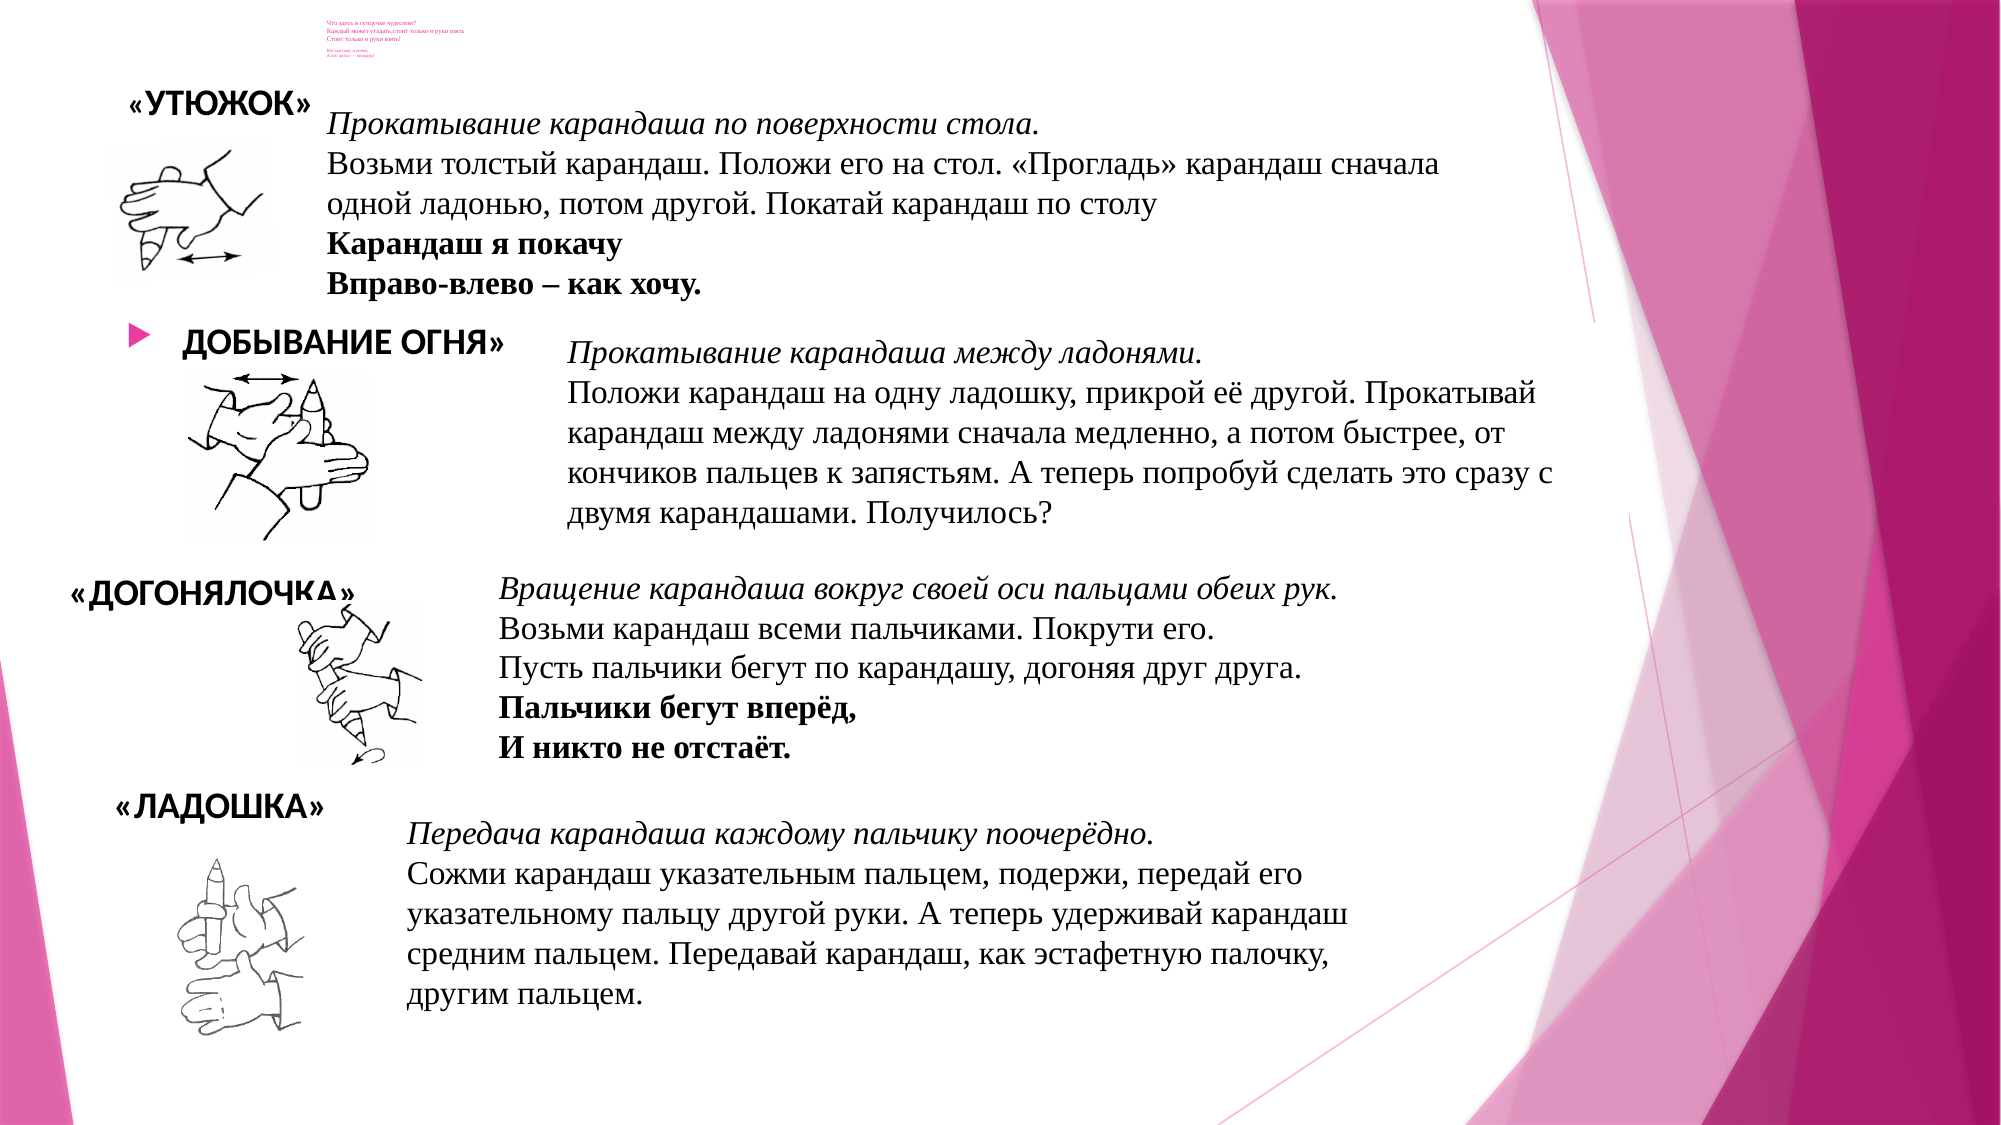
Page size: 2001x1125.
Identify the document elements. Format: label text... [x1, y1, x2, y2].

text_box Вращение карандаша вокруг своей оси пальцами обеих рук. Возьми карандаш всеми пальчиками. Покрути его. Пусть пальчики бегут по карандашу, догоняя друг друга. Пальчики бегут вперёд, И никто не отстаёт. [483, 558, 1522, 773]
text_box Прокатывание карандаша между ладонями. Положи карандаш на одну ладошку, прикрой её другой. Прокатывай карандаш между ладонями сначала медленно, а потом быстрее, от кончиков пальцев к запястьям. А теперь попробуй сделать это сразу с двумя карандашами. Получилось? [552, 322, 1629, 578]
picture [295, 599, 424, 765]
text_box «УТЮЖОК» [112, 70, 330, 131]
text_box Передача карандаша каждому пальчику поочерёдно. Сожми карандаш указательным пальцем, подержи, передай его указательному пальцу другой руки. А теперь удерживай карандаш средним пальцем. Передавай карандаш, как эстафетную палочку, другим пальцем. [392, 804, 1392, 1019]
text_box Прокатывание карандаша по поверхности стола. Возьми толстый карандаш. Положи его на стол. «Прогладь» карандаш сначала одной ладонью, потом другой. Покатай карандаш по столу Карандаш я покачу Вправо-влево – как хочу. [311, 93, 1473, 309]
picture [170, 855, 313, 1041]
picture [108, 136, 276, 282]
text_box «ДОГОНЯЛОЧКА» [53, 560, 445, 621]
list ДОБЫВАНИЕ ОГНЯ» [111, 309, 1522, 591]
picture [185, 372, 370, 542]
title Что здесь в сундучке чудесном? Каждый может угадать,стоит только и руки взять Стоит только в руки взять! Вот массажу и конец. А кто делал — молодец! [311, 11, 1707, 75]
text_box «ЛАДОШКА» [98, 773, 343, 834]
